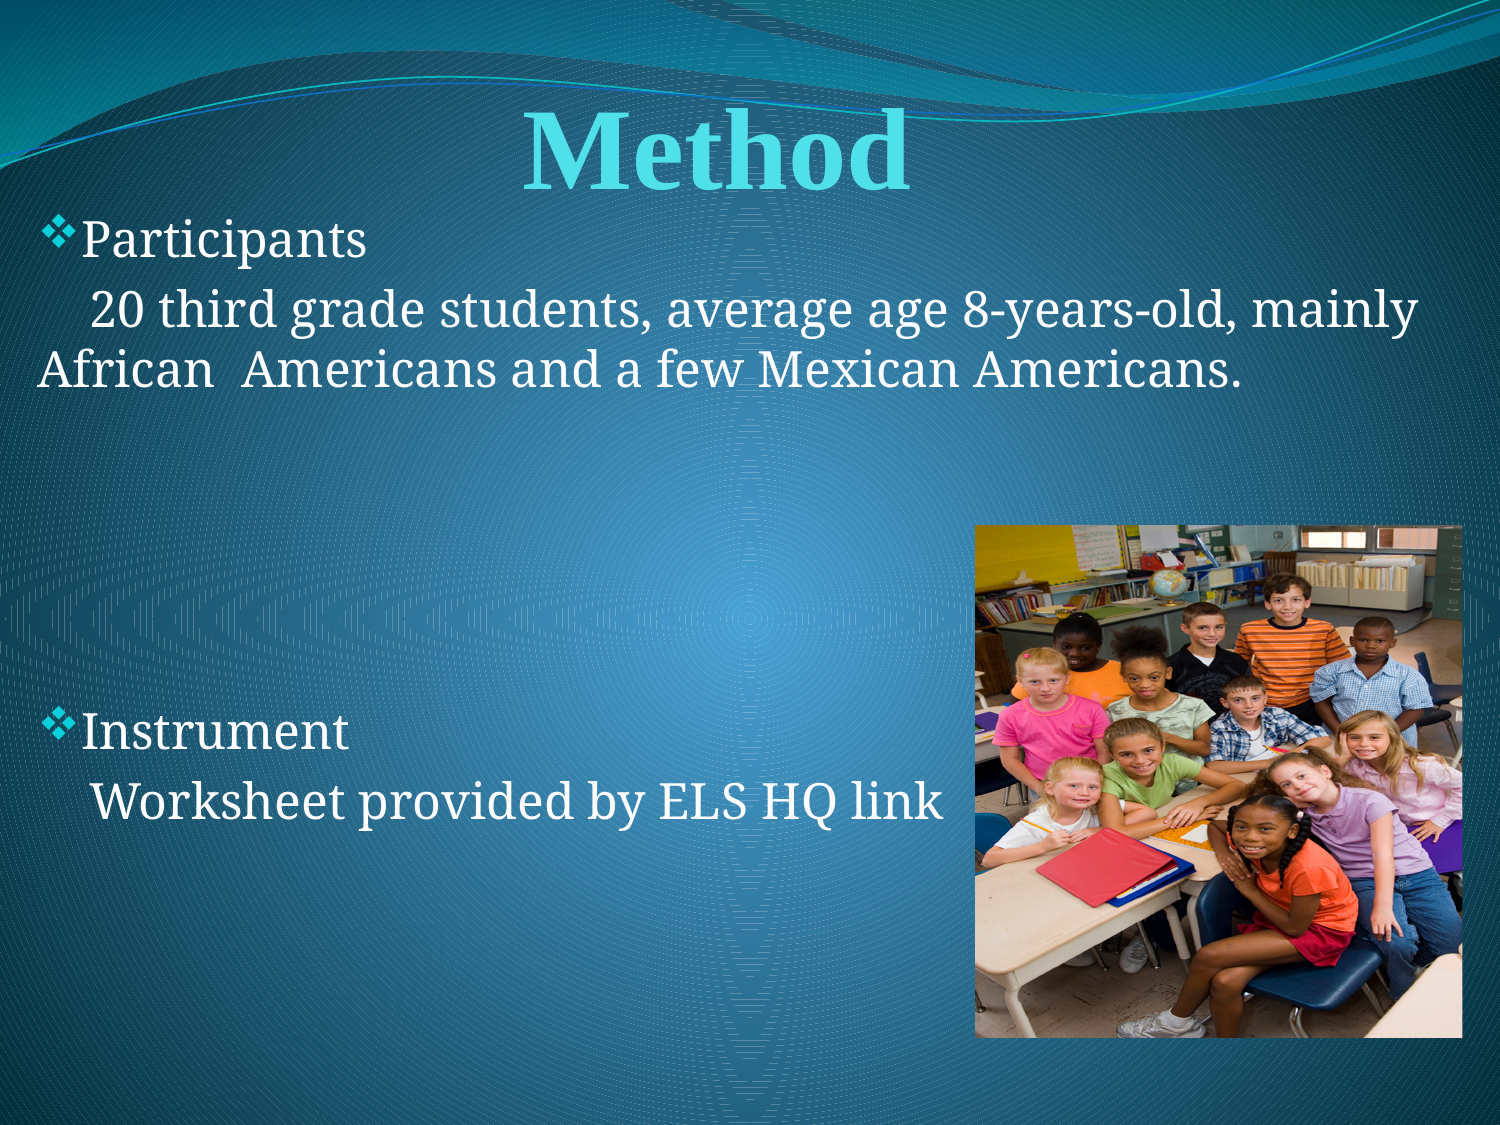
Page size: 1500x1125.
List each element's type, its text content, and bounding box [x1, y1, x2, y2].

subtitle Participants 20 third grade students, average age 8-years-old, mainly African Americans and a few Mexican Americans. Instrument Worksheet provided by ELS HQ link [37, 200, 1475, 1100]
title Method [75, 62, 1363, 200]
picture [974, 524, 1463, 1038]
